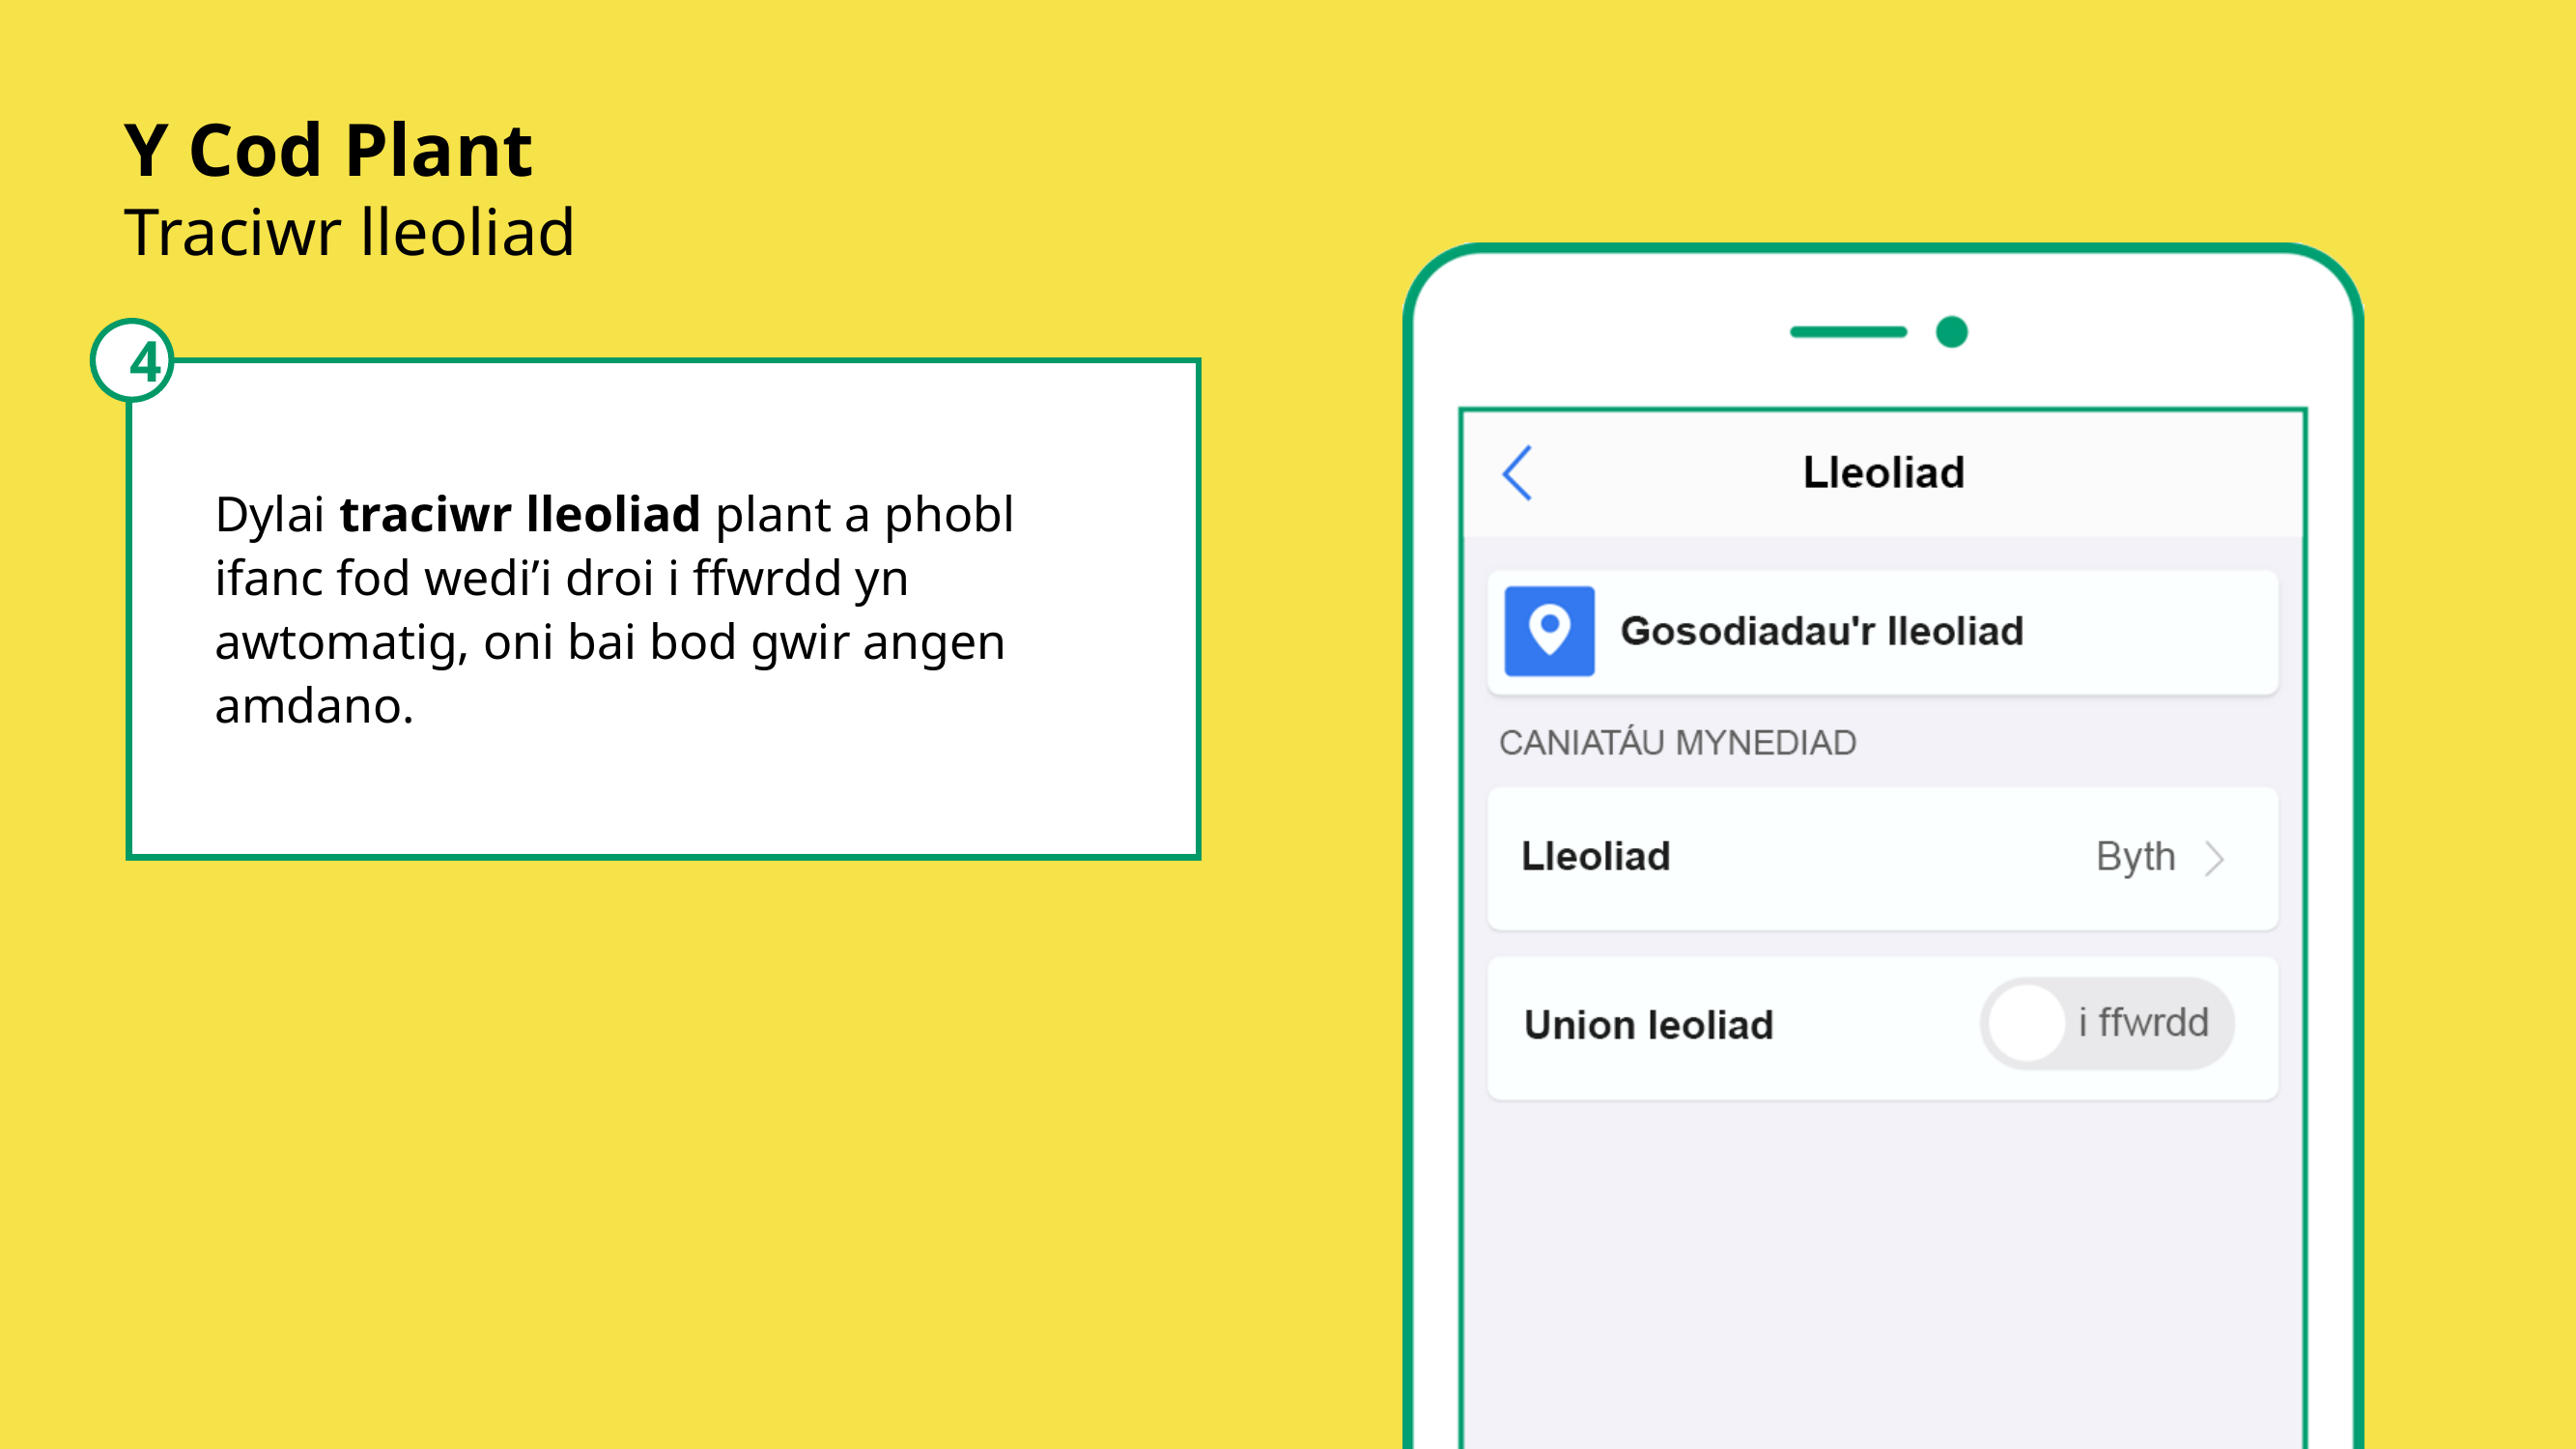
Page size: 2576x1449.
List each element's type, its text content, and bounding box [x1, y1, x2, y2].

text_box Y Cod Plant Traciwr lleoliad [109, 97, 2413, 493]
picture [1401, 242, 2365, 1449]
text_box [92, 320, 1200, 858]
